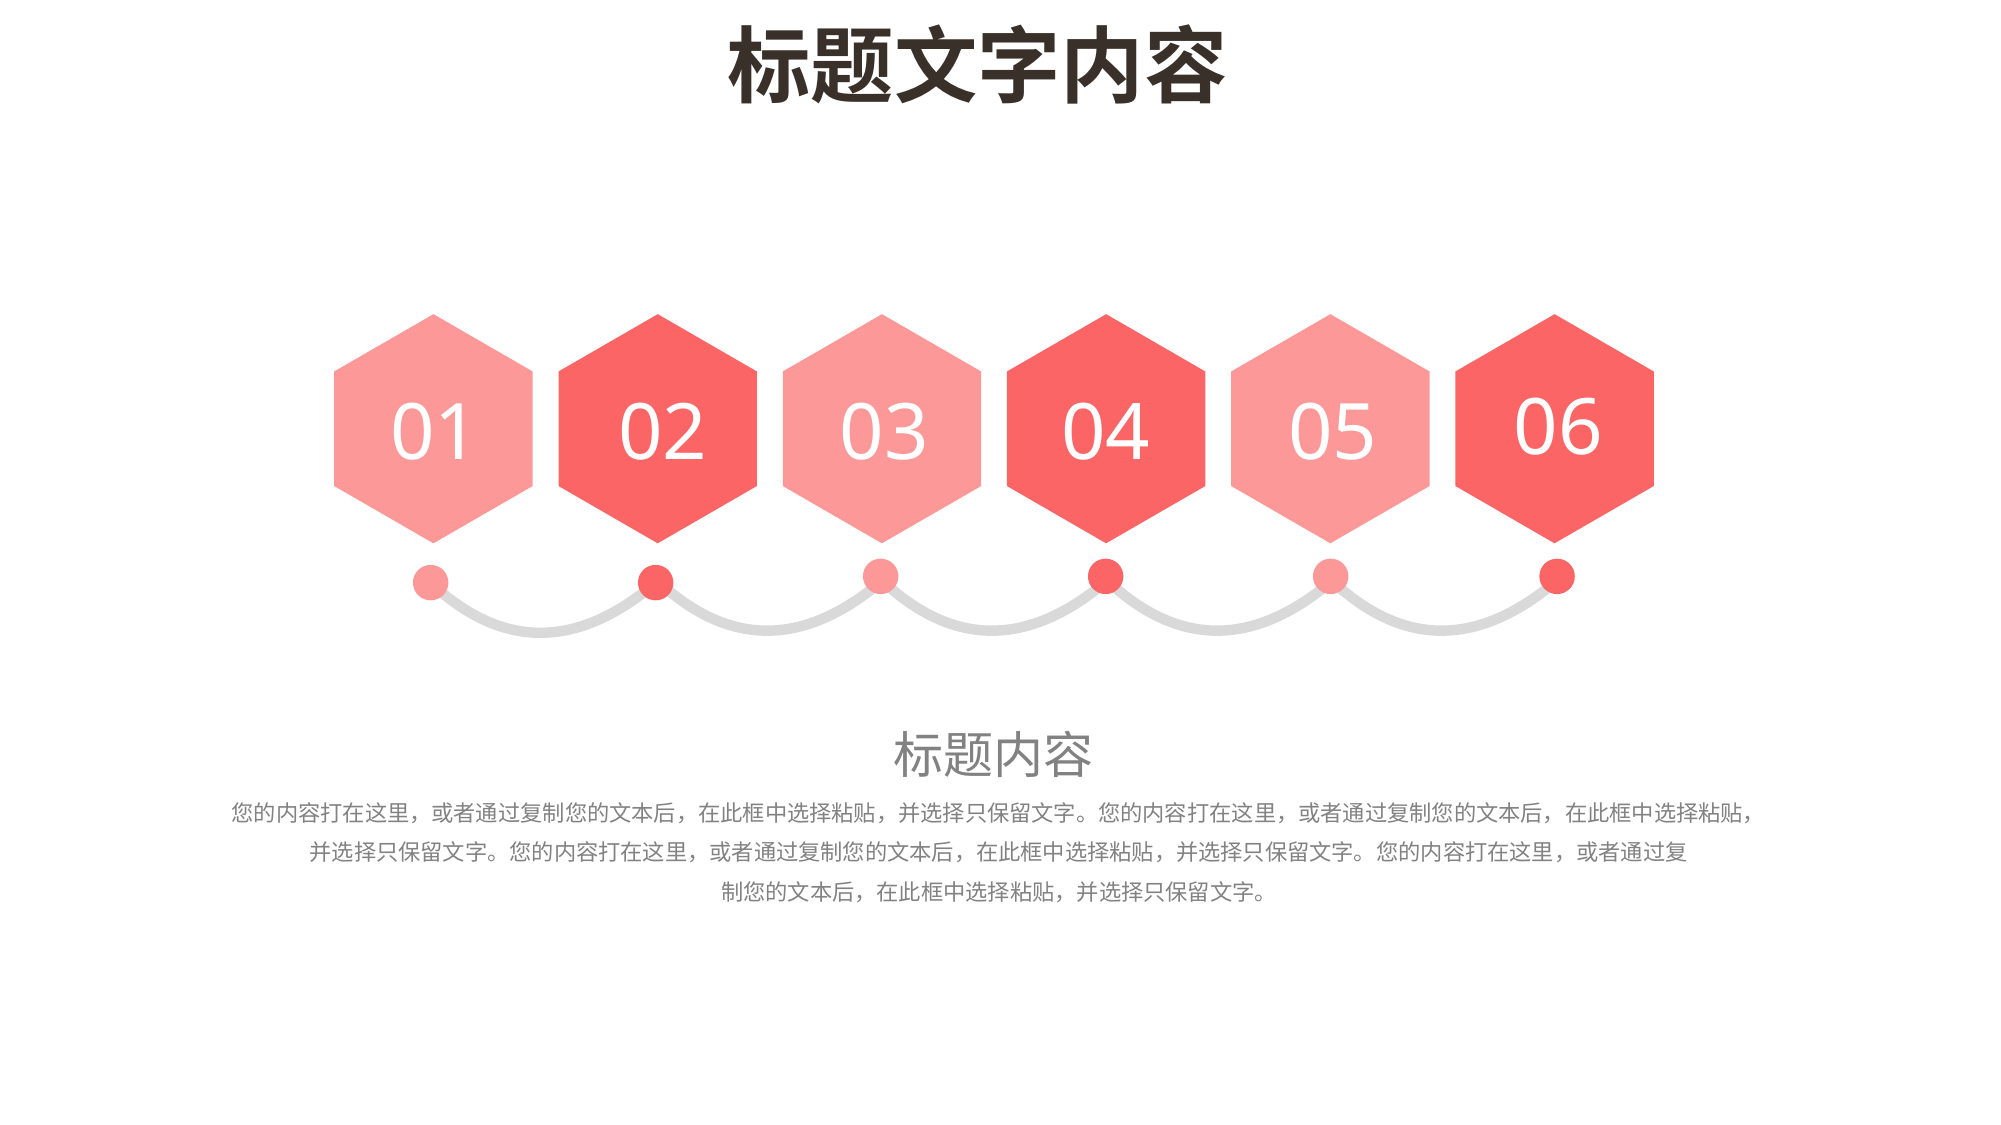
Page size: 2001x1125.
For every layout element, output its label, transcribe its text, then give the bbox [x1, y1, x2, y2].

text_box 06 [1509, 376, 1617, 471]
text_box [1312, 558, 1349, 595]
text_box 02 [614, 381, 730, 476]
text_box [412, 564, 449, 601]
text_box [1087, 558, 1124, 595]
text_box [1342, 580, 1545, 631]
text_box [782, 314, 982, 544]
text_box [334, 314, 533, 544]
text_box [558, 314, 757, 544]
text_box [444, 582, 642, 633]
text_box 01 [385, 381, 491, 476]
text_box [671, 580, 870, 631]
text_box 03 [835, 381, 940, 476]
text_box [1231, 314, 1430, 544]
text_box 04 [1056, 381, 1179, 476]
text_box [1539, 558, 1575, 595]
text_box [892, 580, 1095, 631]
text_box [1455, 314, 1654, 544]
text_box [637, 564, 674, 601]
text_box [1006, 314, 1206, 544]
text_box 您的内容打在这里，或者通过复制您的文本后，在此框中选择粘贴，并选择只保留文字。您的内容打在这里，或者通过复制您的文本后，在此框中选择粘贴，并选择只保留文字。您的内容打在这里，或者通过复制您的文本后，在此框中选择粘贴，并选择只保留文字。您的内容打在这里，或者通过复 制您的文本后，在此框中选择粘贴，并选择只保留文字。 [228, 785, 1771, 996]
text_box [862, 558, 899, 595]
text_box [1117, 580, 1320, 631]
text_box 标题内容 [225, 720, 1772, 758]
text_box 05 [1284, 381, 1388, 476]
text_box 标题文字内容 [713, 5, 1243, 121]
